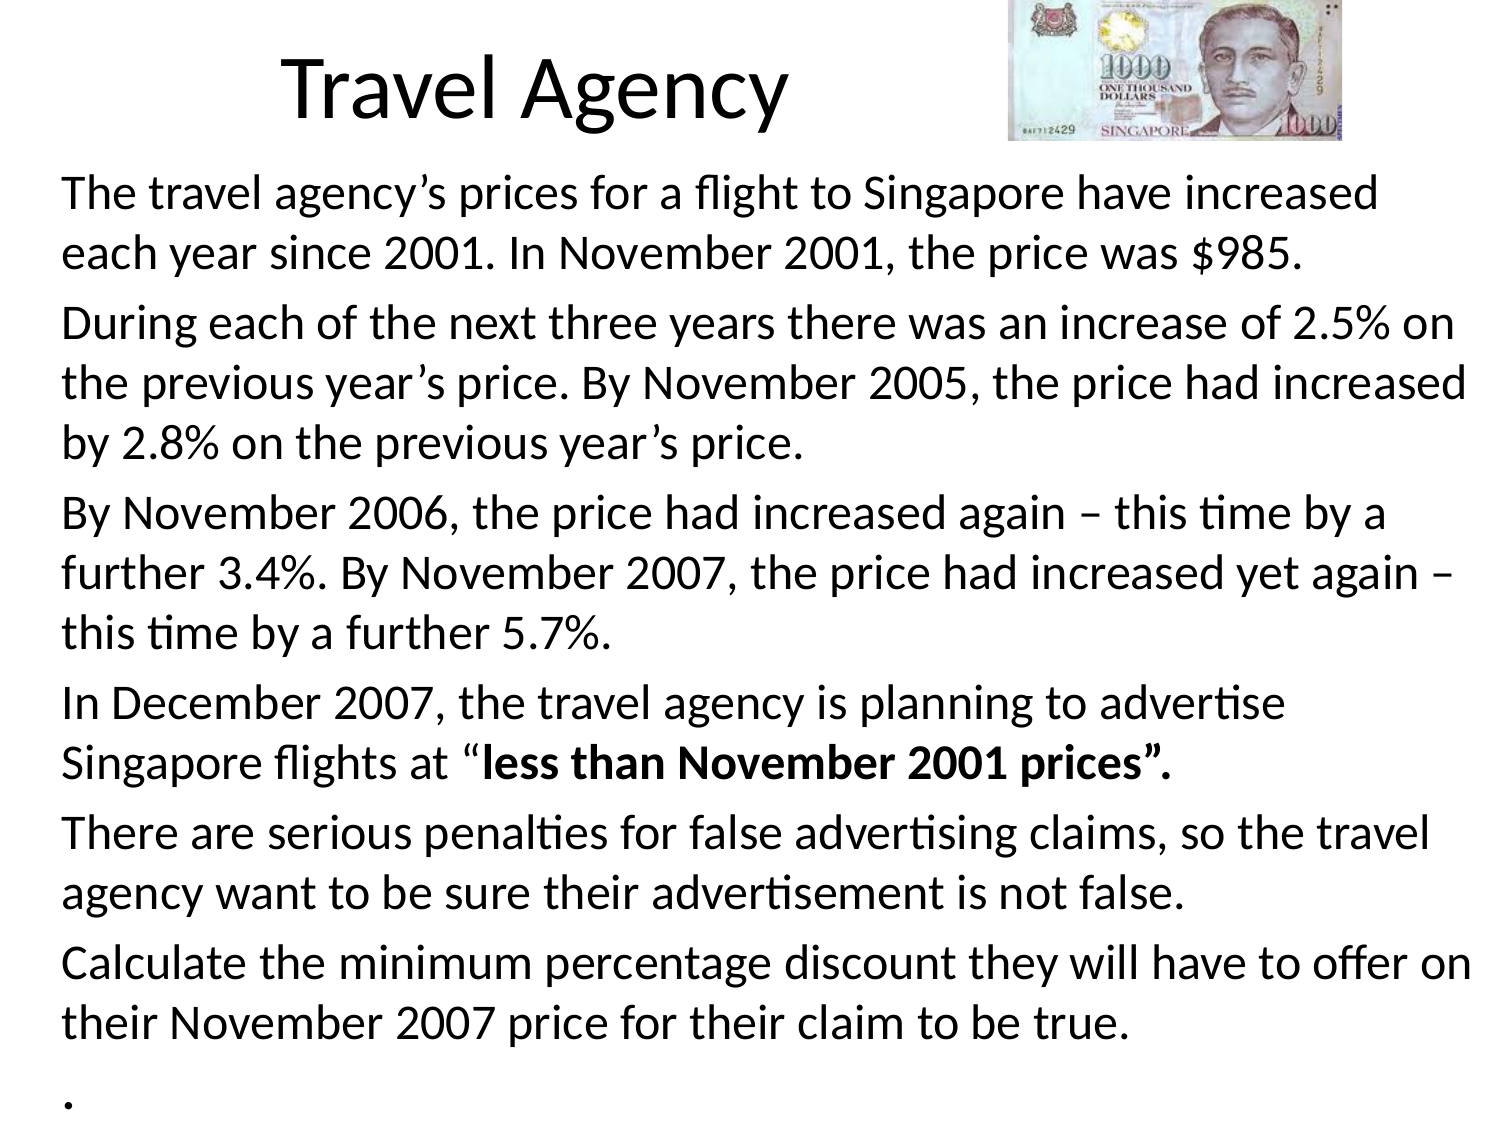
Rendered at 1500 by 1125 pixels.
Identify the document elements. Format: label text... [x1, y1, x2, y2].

list The travel agency’s prices for a flight to Singapore have increased each year since 2001. In November 2001, the price was $985. During each of the next three years there was an increase of 2.5% on the previous year’s price. By November 2005, the price had increased by 2.8% on the previous year’s price. By November 2006, the price had increased again – this time by a further 3.4%. By November 2007, the price had increased yet again – this time by a further 5.7%. In December 2007, the travel agency is planning to advertise Singapore flights at “less than November 2001 prices”. There are serious penalties for false advertising claims, so the travel agency want to be sure their advertisement is not false. Calculate the minimum percentage discount they will have to offer on their November 2007 price for their claim to be true. . [46, 152, 1500, 1005]
picture [1007, 0, 1343, 141]
title Travel Agency [75, 0, 997, 152]
